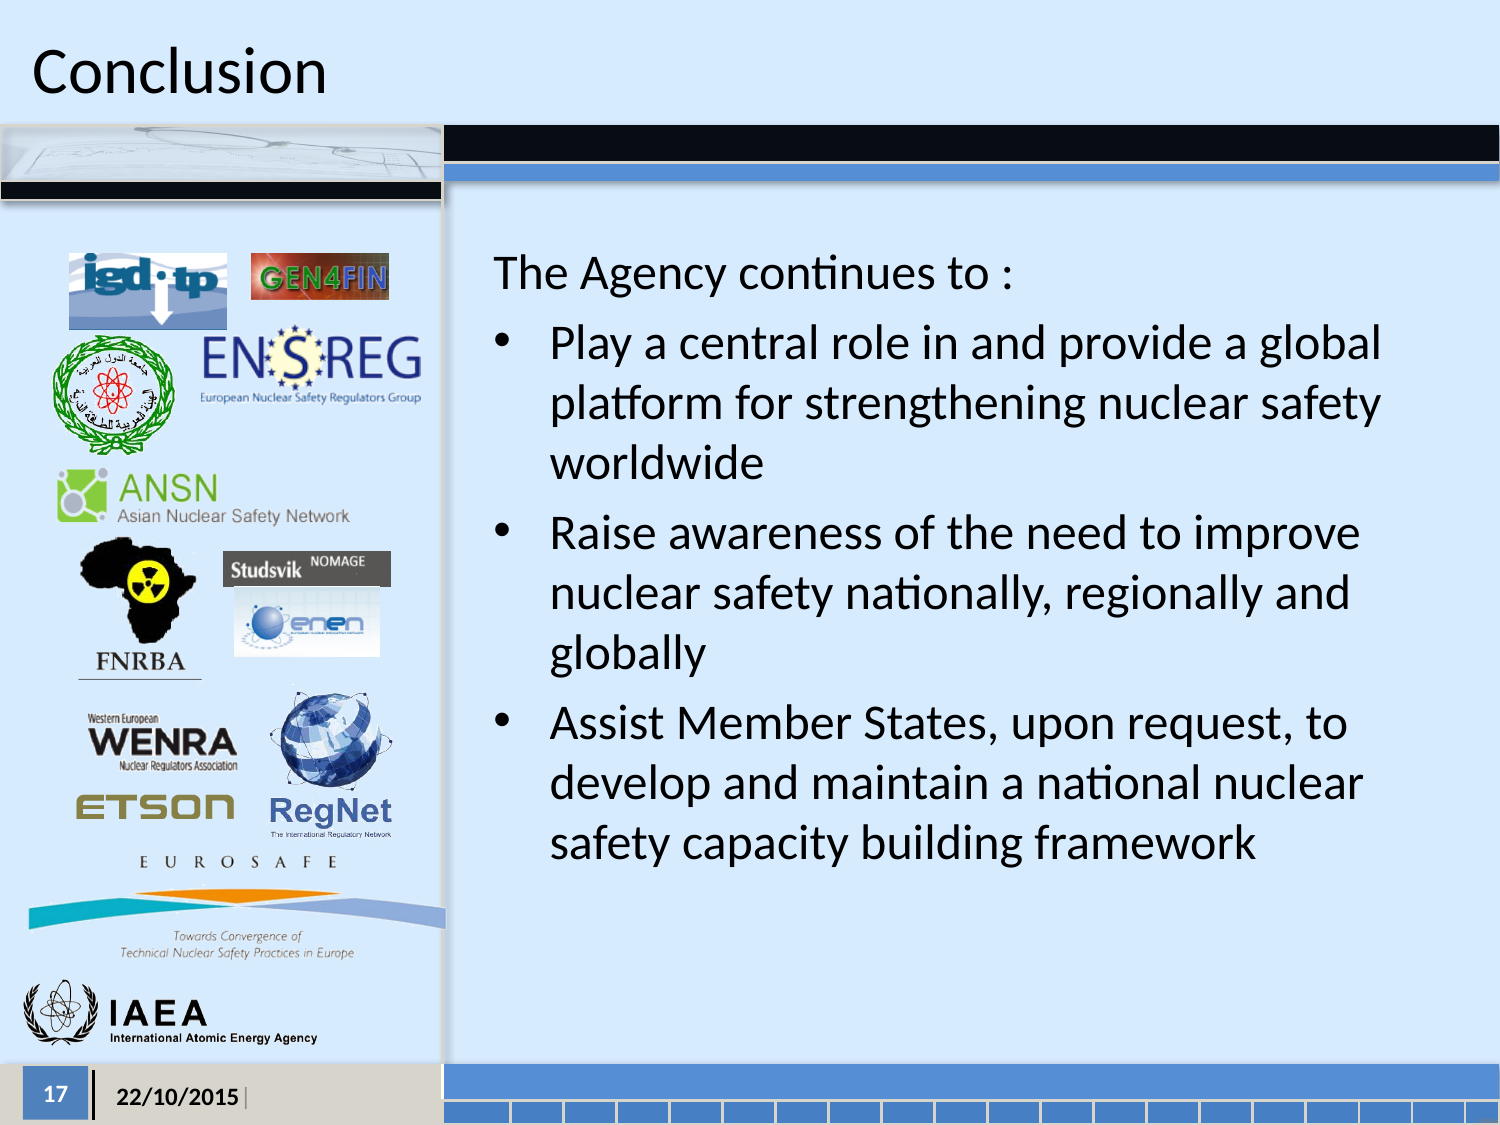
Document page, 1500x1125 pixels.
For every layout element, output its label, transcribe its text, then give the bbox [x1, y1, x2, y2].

picture [56, 465, 350, 689]
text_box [37, 323, 421, 469]
title Conclusion [17, 7, 1425, 126]
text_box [69, 253, 389, 331]
list The Agency continues to : Play a central role in and provide a global platform for strengthening nuclear safety worldwide Raise awareness of the need to improve nuclear safety nationally, regionally and globally Assist Member States, upon request, to develop and maintain a national nuclear safety capacity building framework [478, 231, 1483, 1035]
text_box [64, 703, 248, 820]
picture [17, 684, 453, 1051]
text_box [223, 551, 391, 658]
